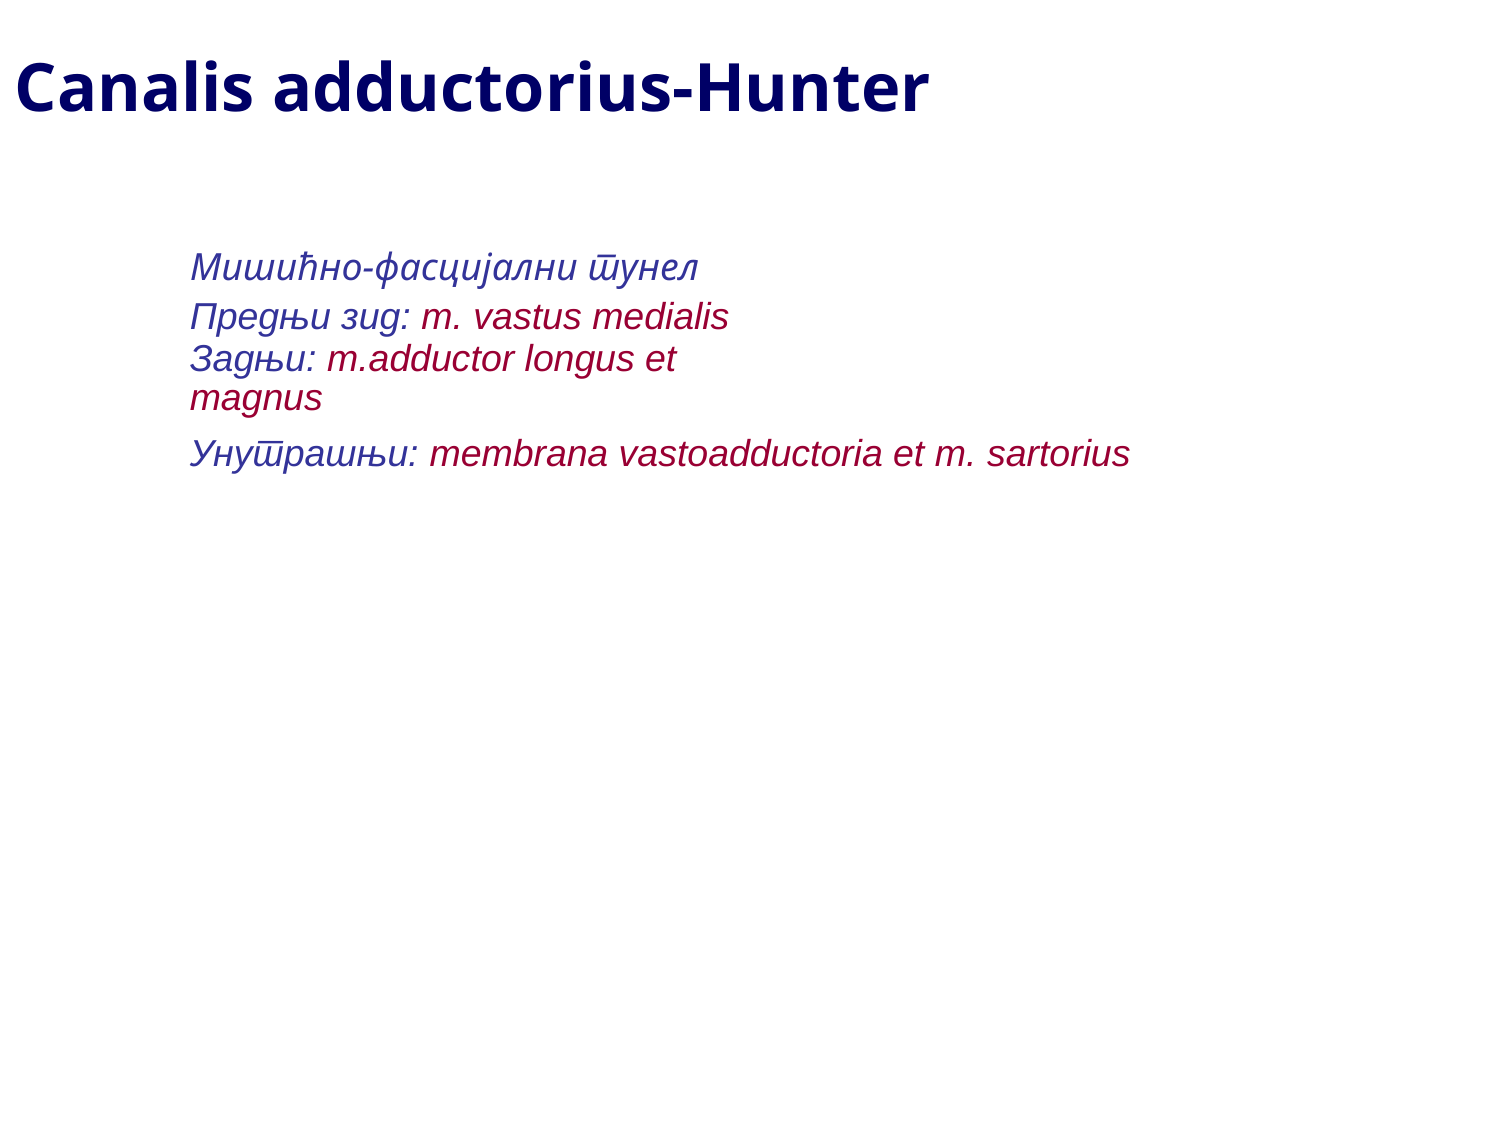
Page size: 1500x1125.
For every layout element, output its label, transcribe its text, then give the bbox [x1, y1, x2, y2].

text_box Canalis adductorius-Hunter [0, 37, 975, 133]
text_box Мишићно-фасцијални тунел Предњи зид: m. vastus medialis Задњи: m.adductor longus et magnus Унутрашњи: membrana vastoadductoria et m. sartorius [174, 249, 1500, 482]
